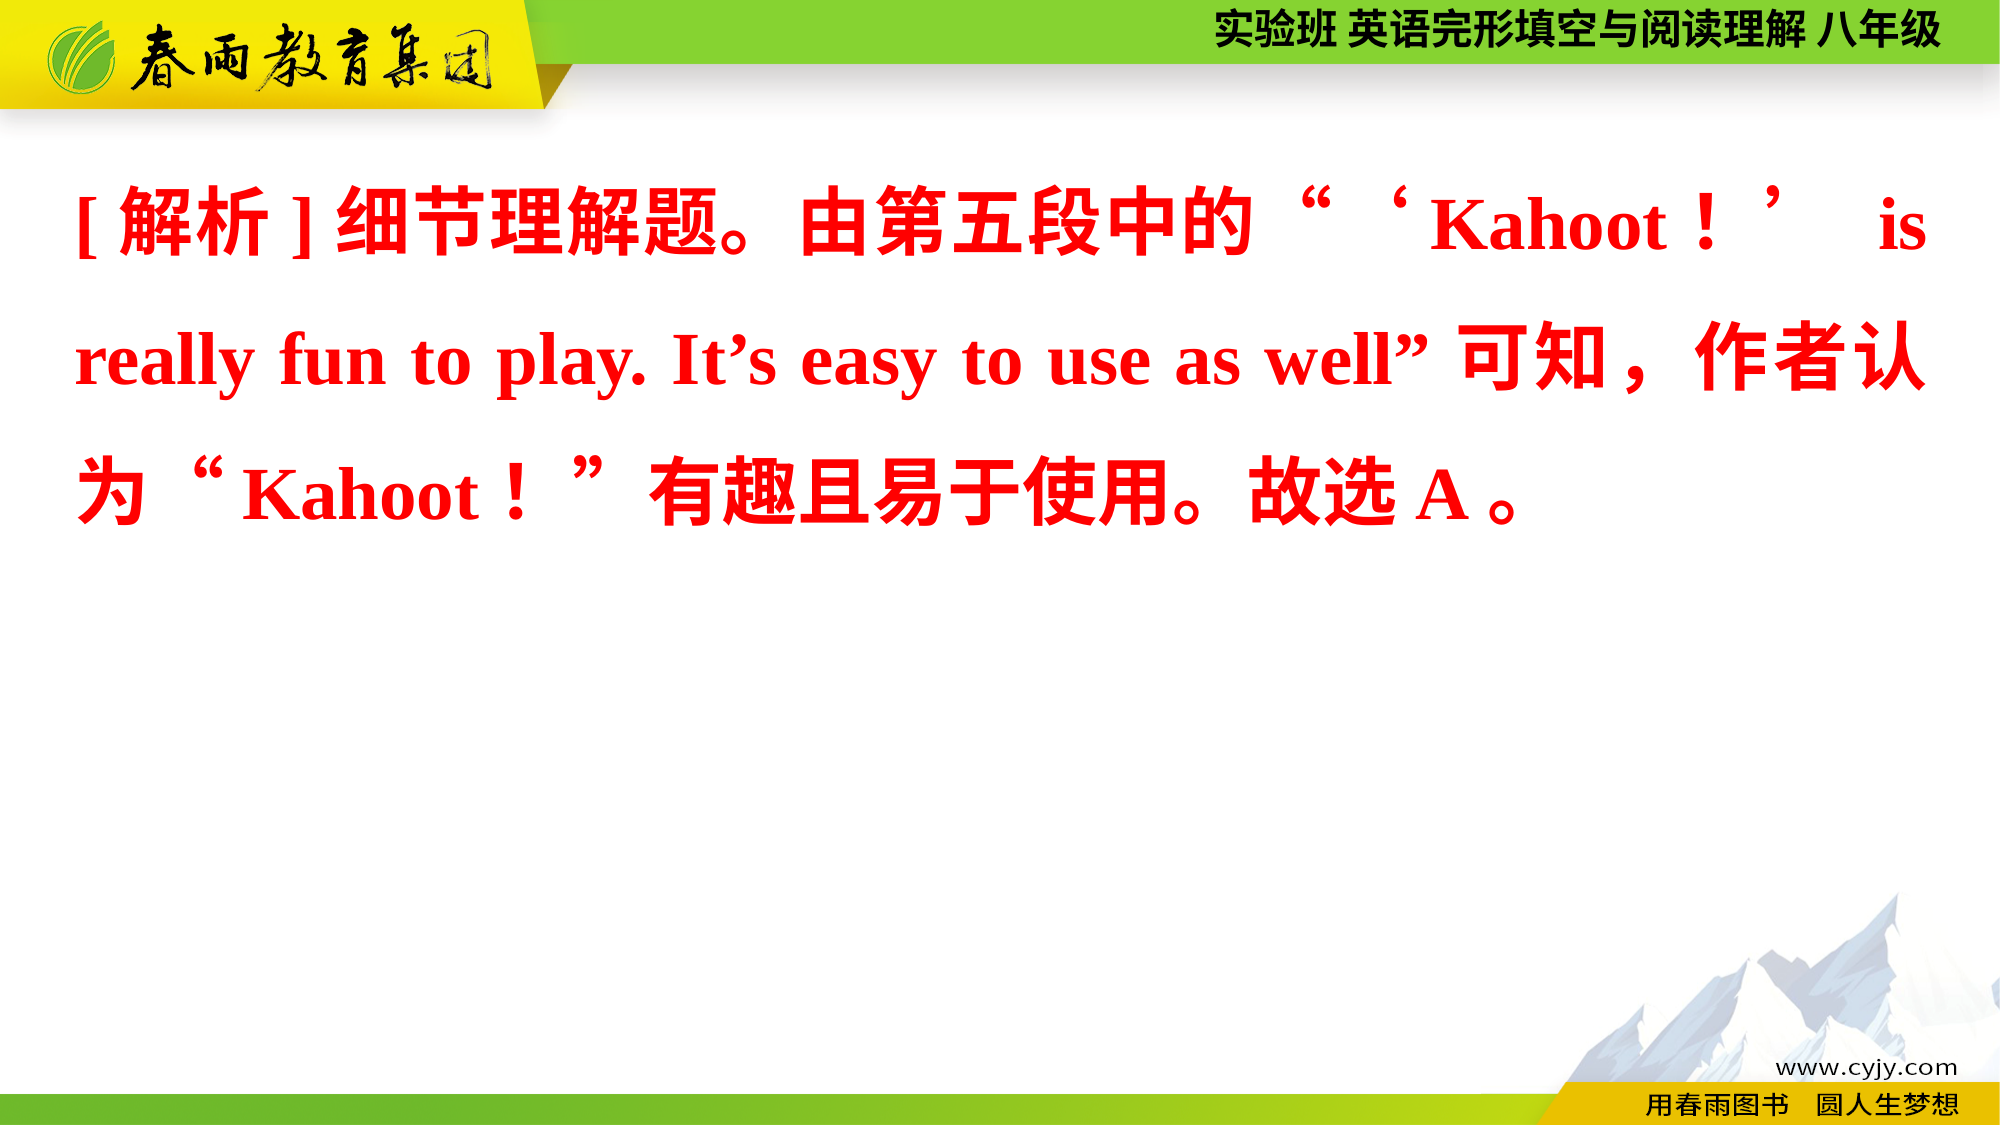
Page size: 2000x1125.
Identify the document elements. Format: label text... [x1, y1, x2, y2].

list [解析]细节理解题。由第五段中的“‘Kahoot！’ is really fun to play. It’s easy to use as well”可知，作者认为“Kahoot！”有趣且易于使用。故选A。 [59, 122, 1944, 530]
picture [0, 0, 2000, 1125]
